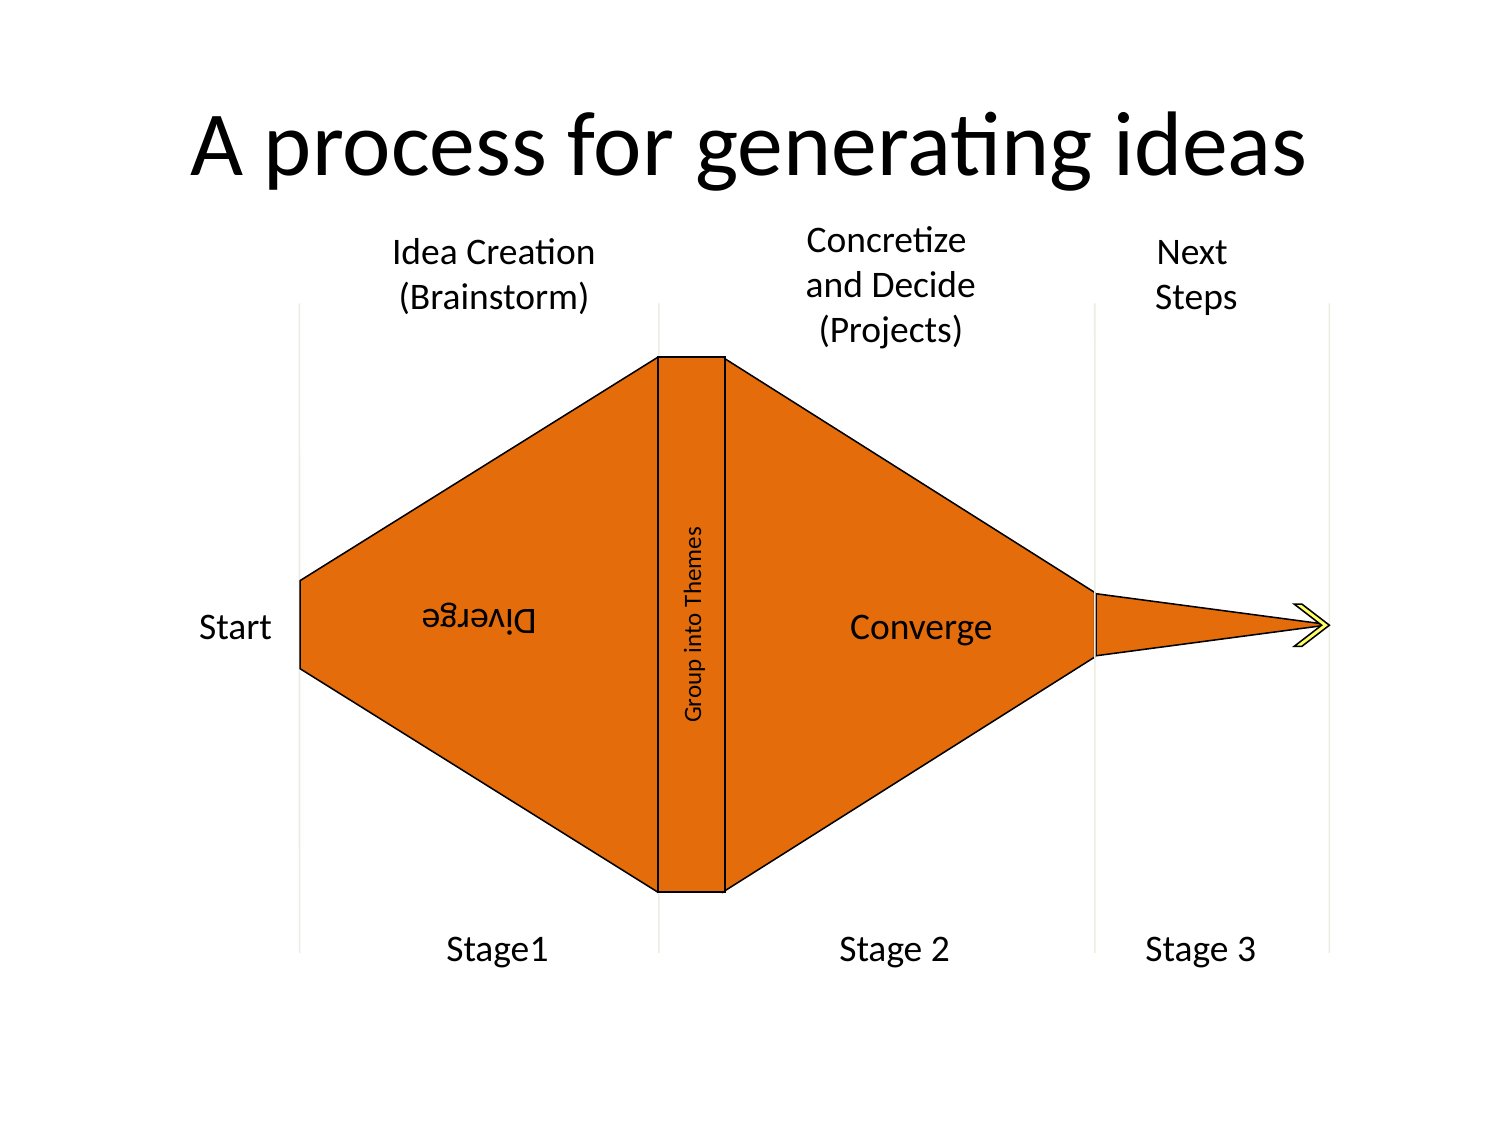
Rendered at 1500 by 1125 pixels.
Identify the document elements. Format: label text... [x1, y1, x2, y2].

text_box Diverge [300, 357, 657, 892]
text_box Group into Themes [668, 512, 714, 738]
text_box Stage 3 [1130, 916, 1272, 977]
text_box Stage1 [363, 916, 632, 977]
text_box Concretize and Decide (Projects) [773, 207, 1009, 358]
text_box Start [159, 548, 312, 701]
text_box [1096, 593, 1320, 656]
text_box Stage 2 [777, 916, 1012, 977]
text_box [1294, 604, 1330, 647]
text_box Idea Creation (Brainstorm) [360, 219, 628, 325]
text_box [657, 357, 726, 893]
title A process for generating ideas [75, 45, 1425, 233]
text_box Next Steps [1140, 219, 1253, 325]
text_box Converge [726, 359, 1094, 891]
